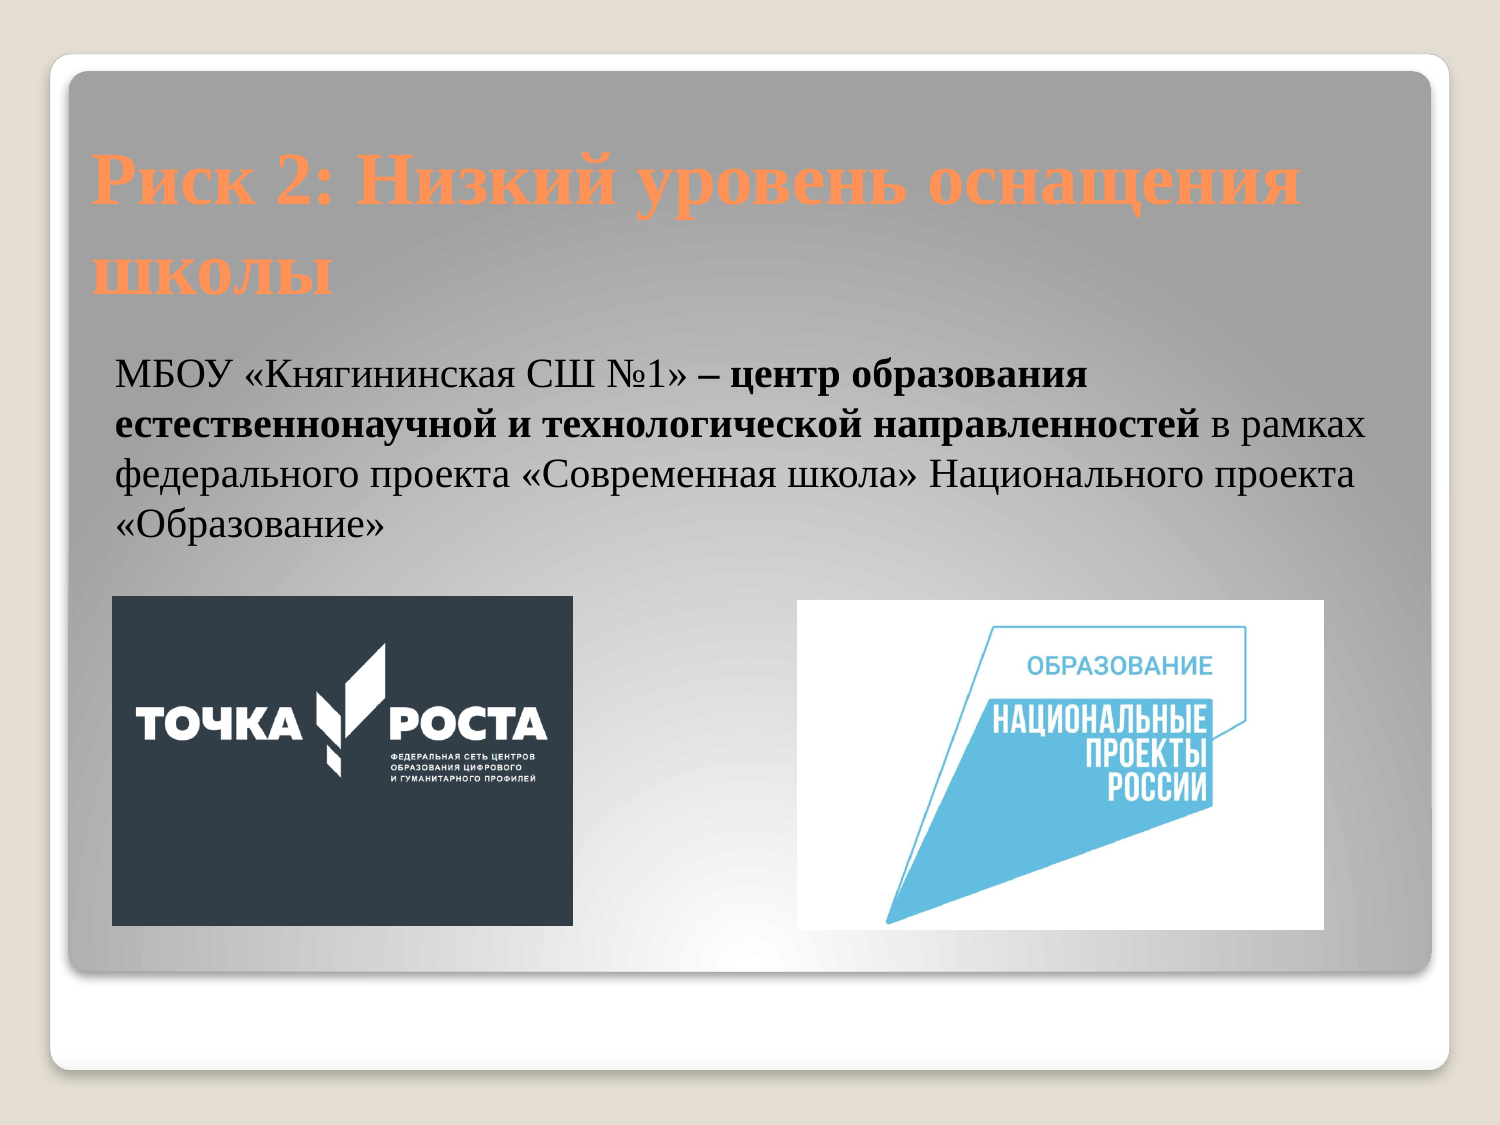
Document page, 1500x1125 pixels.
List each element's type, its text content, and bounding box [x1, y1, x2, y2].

title Риск 2: Низкий уровень оснащения школы [76, 78, 1420, 317]
text_box МБОУ «Княгининская СШ №1» – центр образования естественнонаучной и технологической направленностей в рамках федерального проекта «Современная школа» Национального проекта «Образование» [100, 338, 1400, 553]
picture [796, 600, 1324, 930]
picture [111, 596, 574, 927]
